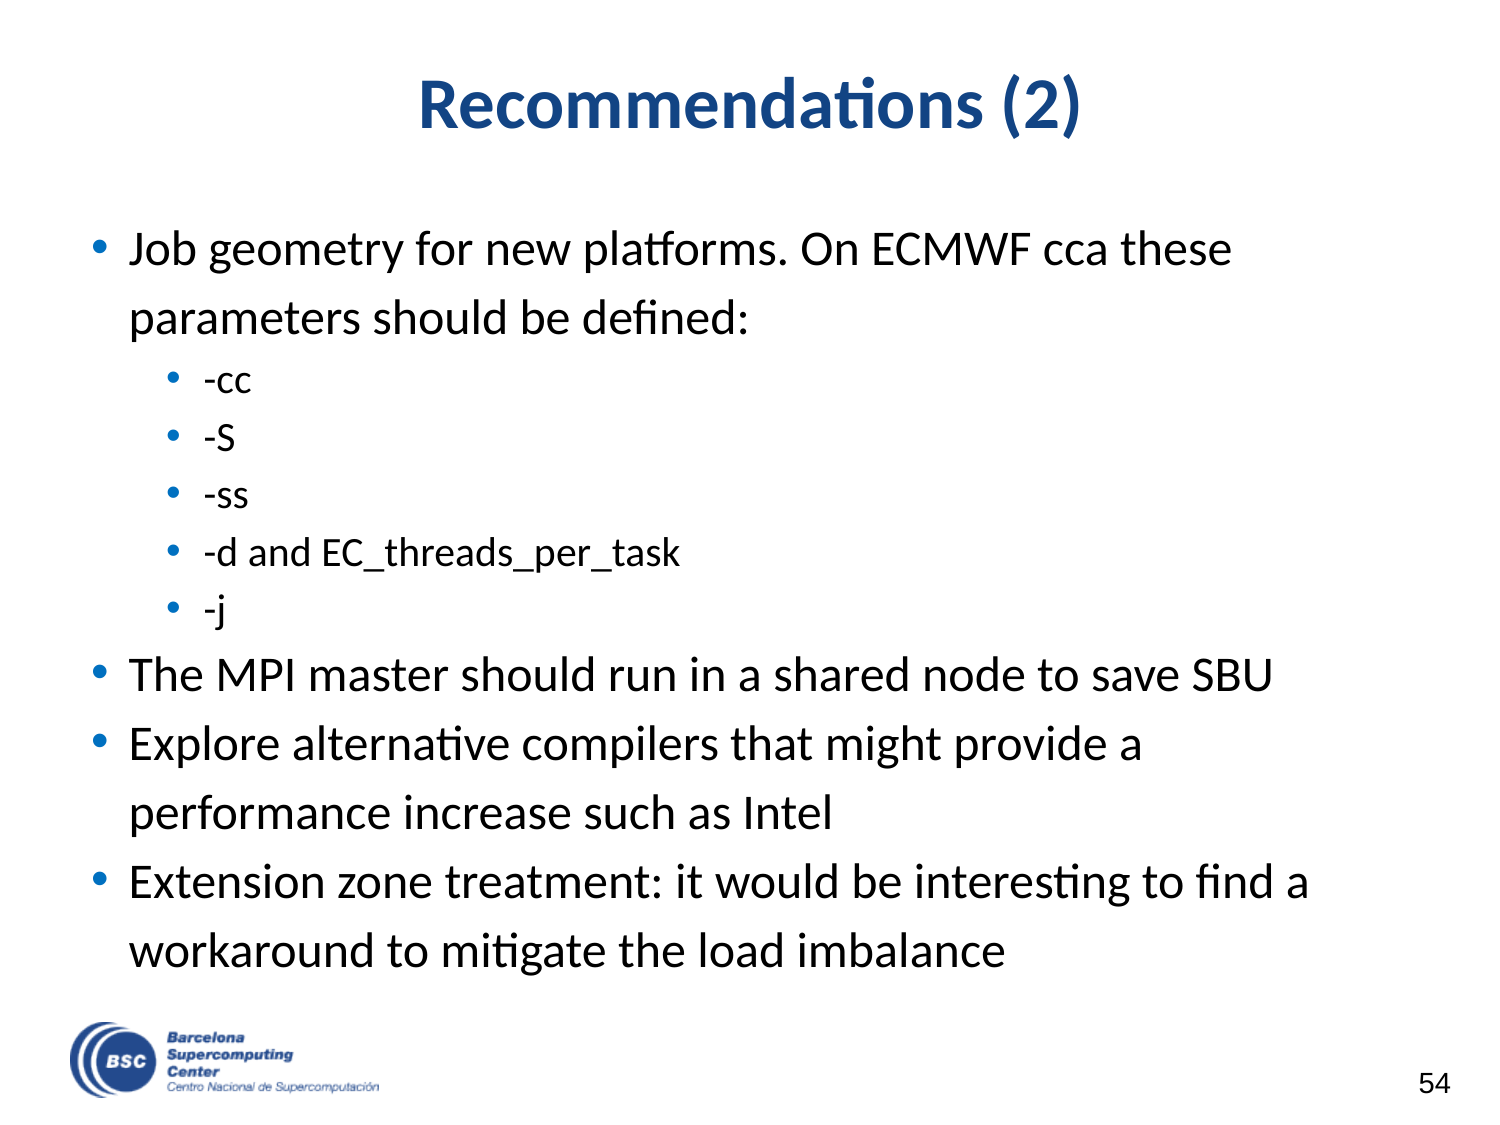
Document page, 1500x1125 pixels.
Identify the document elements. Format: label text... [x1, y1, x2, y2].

list Job geometry for new platforms. On ECMWF cca these parameters should be defined: -cc -S -ss -d and EC_threads_per_task -j The MPI master should run in a shared node to save SBU Explore alternative compilers that might provide a performance increase such as Intel Extension zone treatment: it would be interesting to find a workaround to mitigate the load imbalance [76, 199, 1427, 993]
picture [70, 1022, 379, 1098]
title Recommendations (2) [76, 35, 1427, 174]
slide_number ‹#› [1403, 1038, 1494, 1125]
